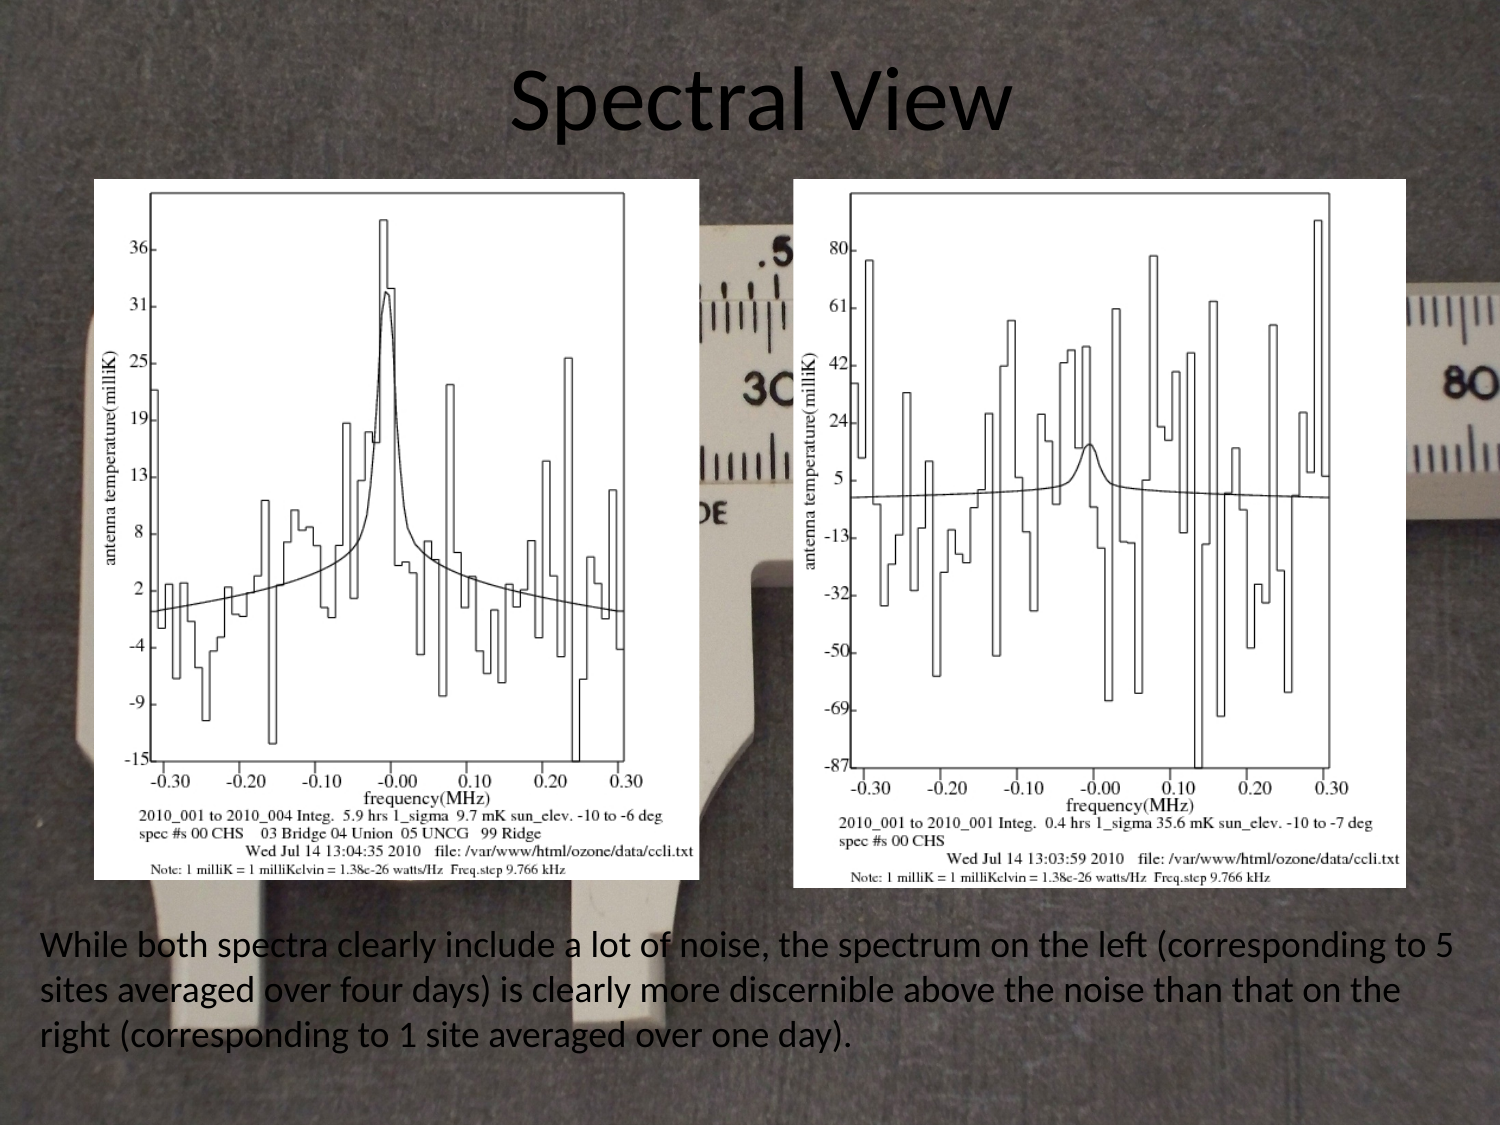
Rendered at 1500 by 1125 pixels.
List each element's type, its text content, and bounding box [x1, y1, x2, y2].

title Spectral View [87, 24, 1438, 163]
picture [0, 0, 1500, 1125]
text_box While both spectra clearly include a lot of noise, the spectrum on the left (corresponding to 5 sites averaged over four days) is clearly more discernible above the noise than that on the right (corresponding to 1 site averaged over one day). [24, 912, 1475, 1063]
